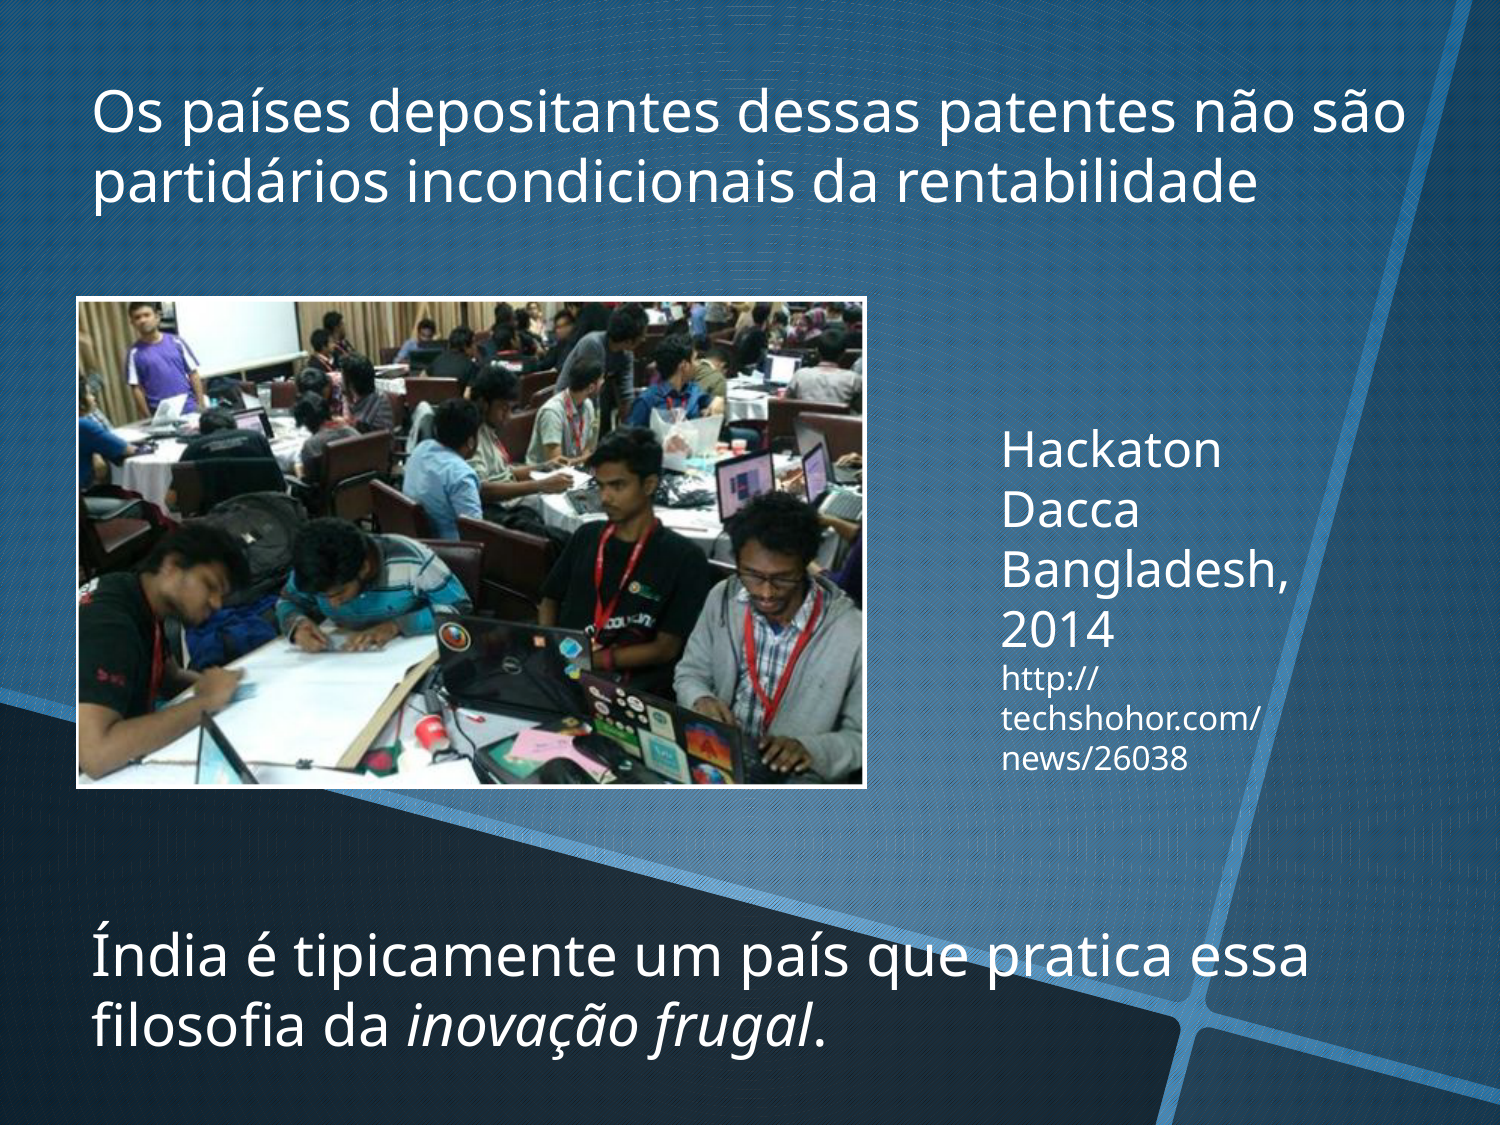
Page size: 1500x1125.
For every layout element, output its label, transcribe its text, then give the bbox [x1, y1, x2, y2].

text_box Hackaton Dacca Bangladesh, 2014 http://techshohor.com/news/26038 [986, 409, 1371, 785]
text_box Os países depositantes dessas patentes não são partidários incondicionais da rentabilidade [76, 67, 1429, 267]
picture [76, 295, 868, 789]
text_box Índia é tipicamente um país que pratica essa filosofia da inovação frugal. [76, 865, 1371, 1065]
